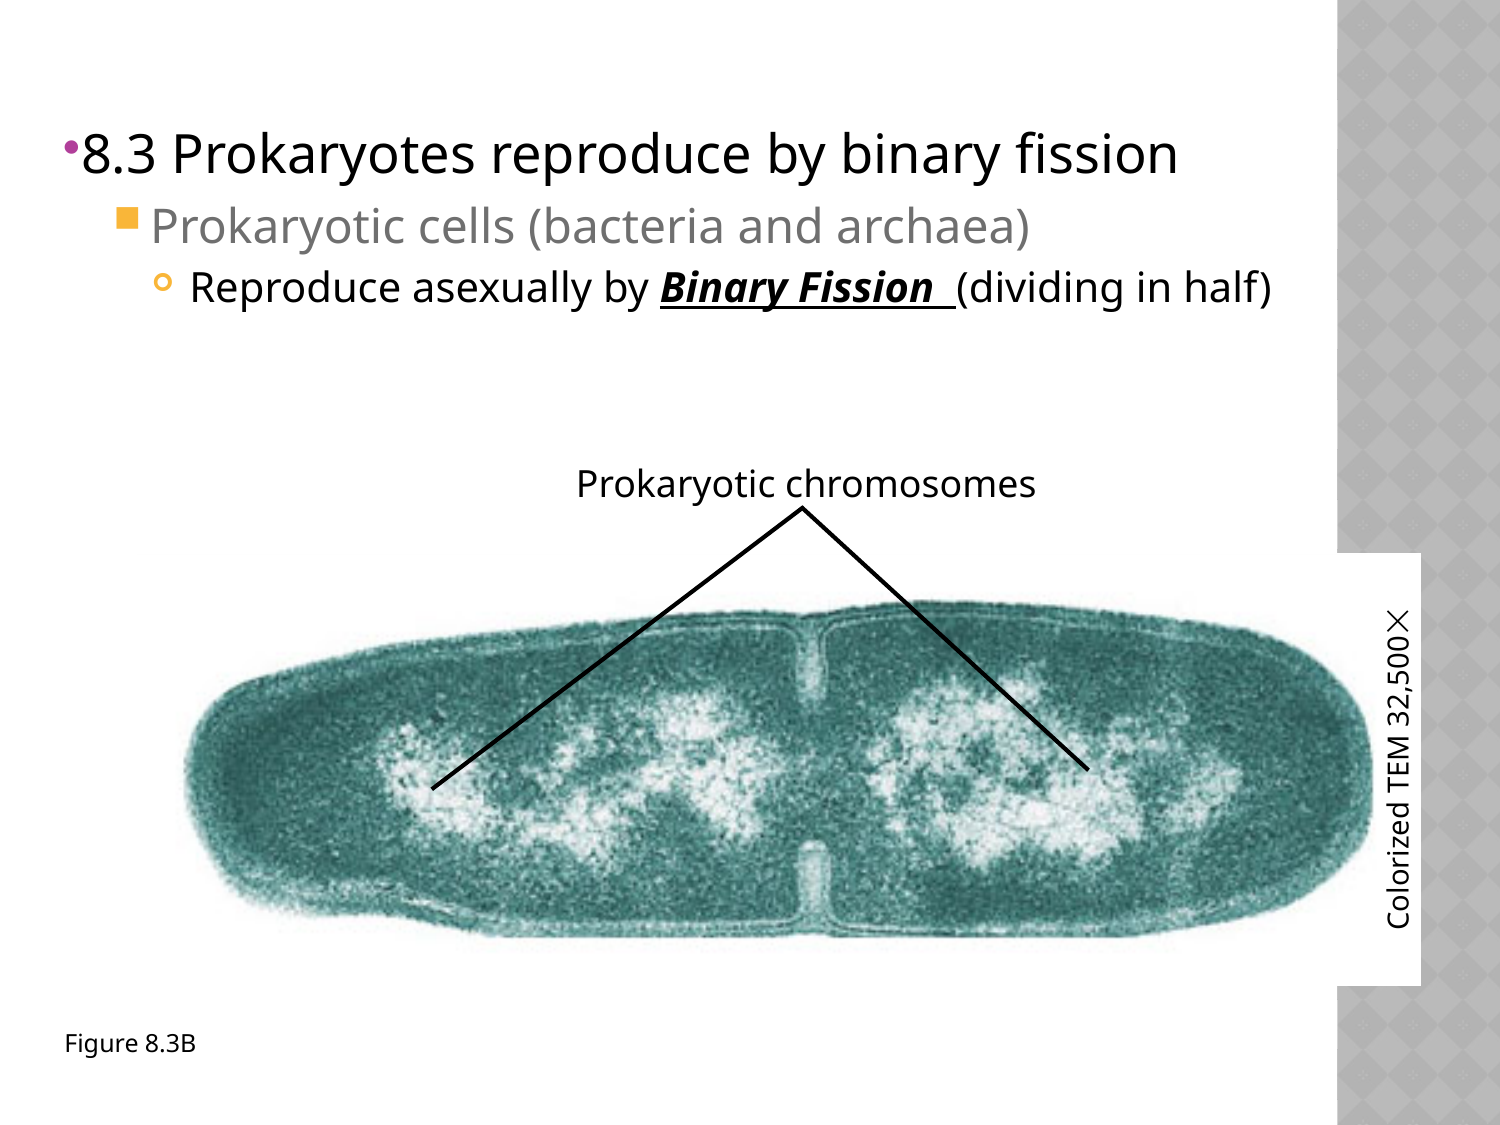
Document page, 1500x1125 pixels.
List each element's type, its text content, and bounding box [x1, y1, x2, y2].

list 8.3 Prokaryotes reproduce by binary fission Prokaryotic cells (bacteria and archaea) Reproduce asexually by Binary Fission (dividing in half) [50, 112, 1450, 449]
text_box Figure 8.3B [49, 1020, 212, 1065]
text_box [136, 452, 1421, 986]
